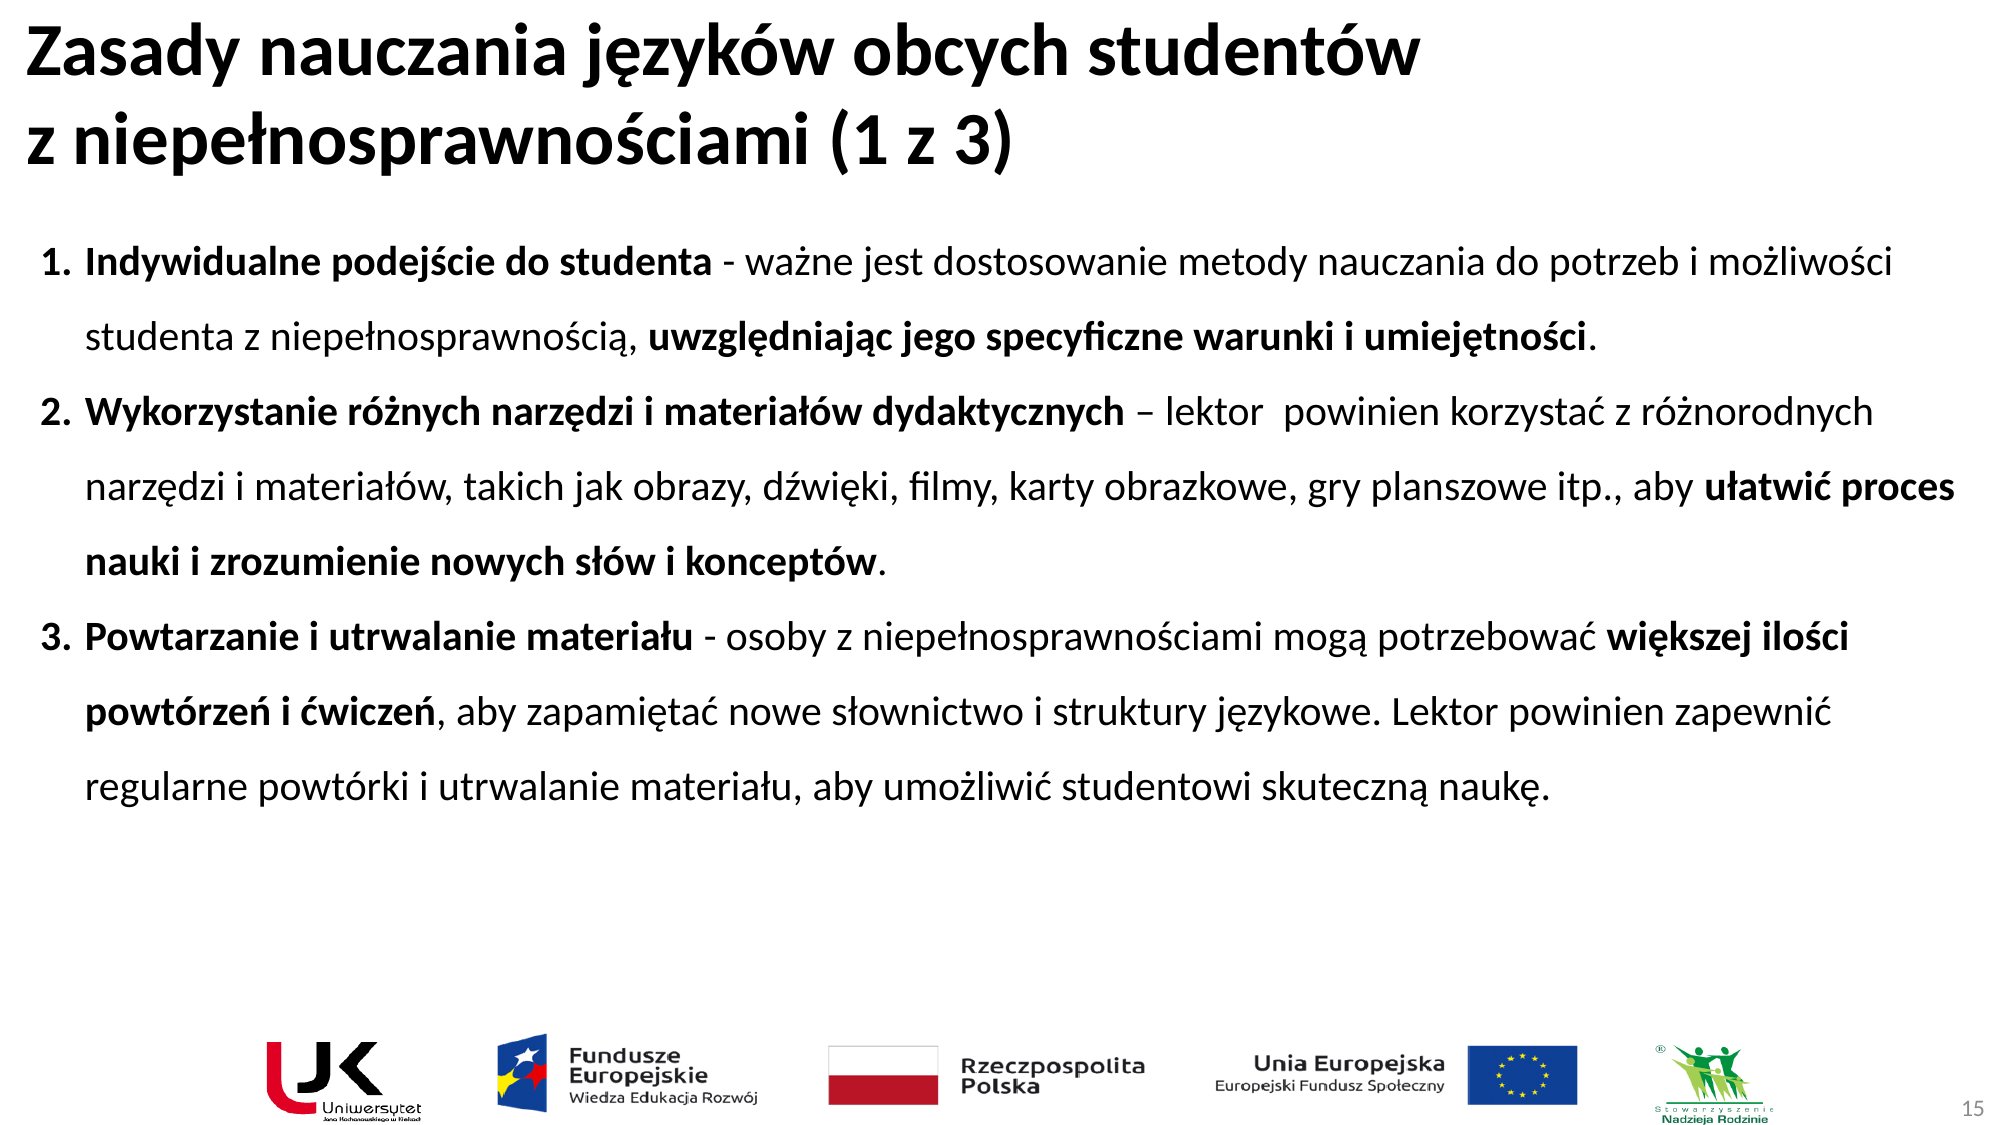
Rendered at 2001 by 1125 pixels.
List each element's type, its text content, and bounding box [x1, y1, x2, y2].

title Zasady nauczania języków obcych studentów z niepełnosprawnościami (1 z 3) [26, 0, 1944, 203]
slide_number 15 [1832, 1089, 2000, 1125]
list Indywidualne podejście do studenta - ważne jest dostosowanie metody nauczania do potrzeb i możliwości studenta z niepełnosprawnością, uwzględniając jego specyficzne warunki i umiejętności. Wykorzystanie różnych narzędzi i materiałów dydaktycznych – lektor powinien korzystać z różnorodnych narzędzi i materiałów, takich jak obrazy, dźwięki, filmy, karty obrazkowe, gry planszowe itp., aby ułatwić proces nauki i zrozumienie nowych słów i konceptów. Powtarzanie i utrwalanie materiału - osoby z niepełnosprawnościami mogą potrzebować większej ilości powtórzeń i ćwiczeń, aby zapamiętać nowe słownictwo i struktury językowe. Lektor powinien zapewnić regularne powtórki i utrwalanie materiału, aby umożliwić studentowi skuteczną naukę. [26, 208, 1969, 816]
picture [266, 1042, 421, 1122]
picture [1655, 1044, 1774, 1125]
picture [463, 1004, 1613, 1125]
